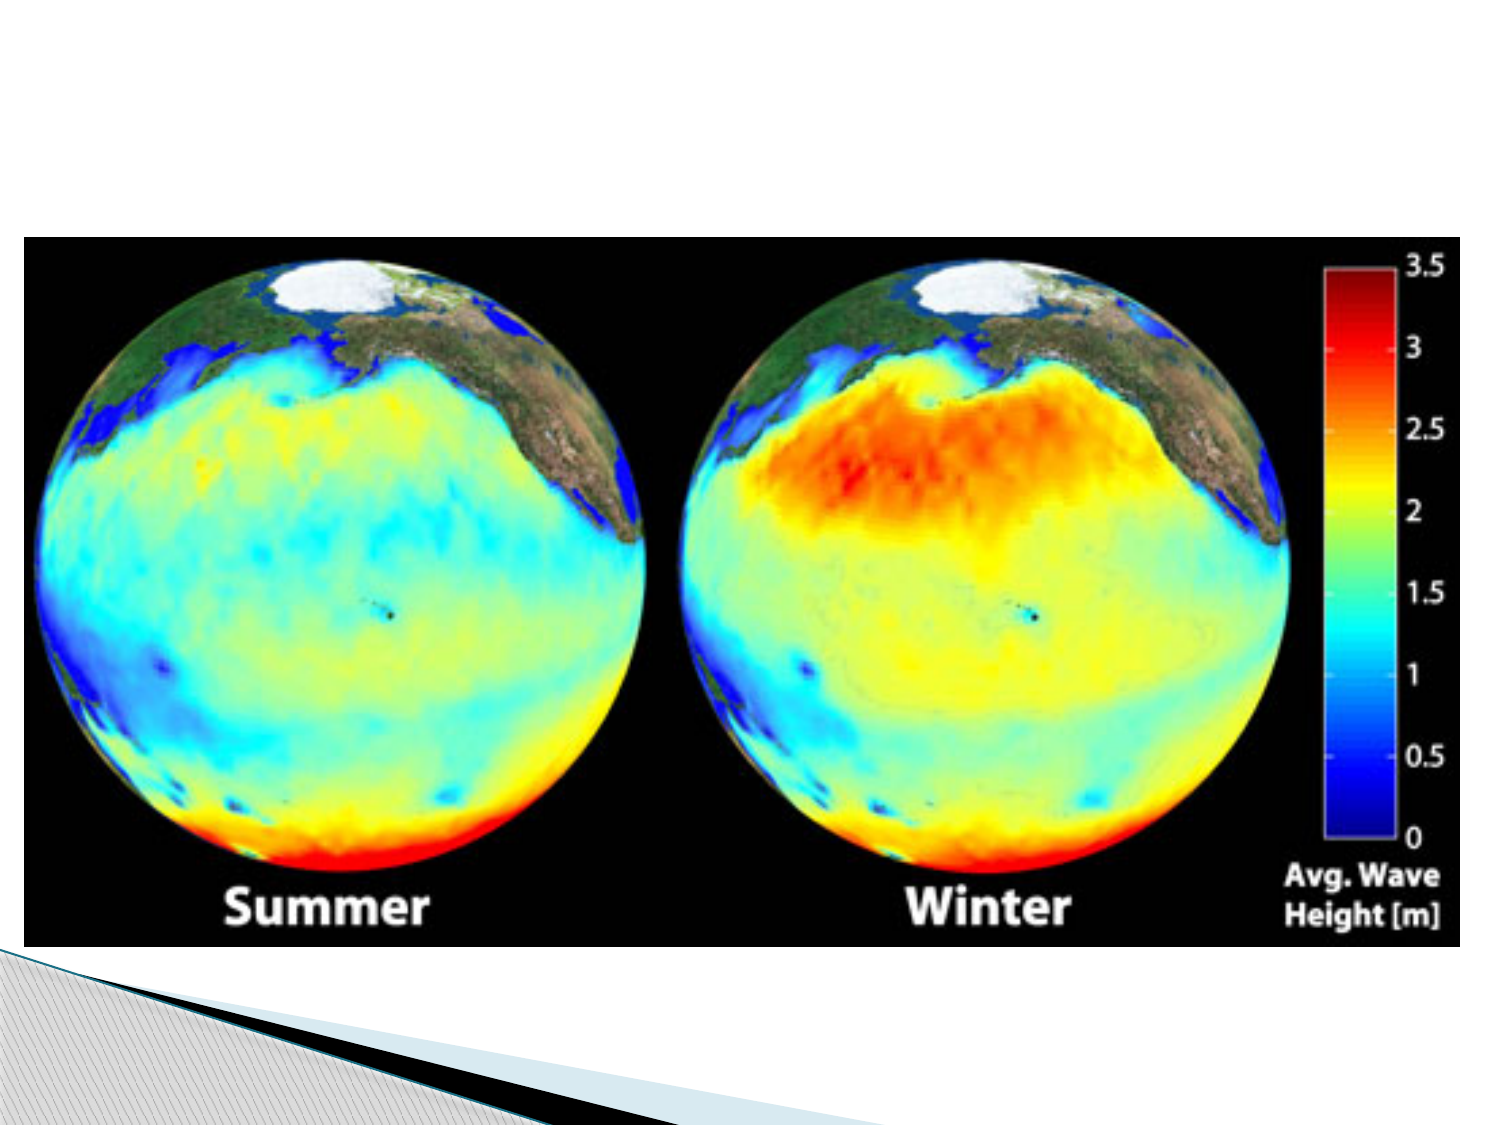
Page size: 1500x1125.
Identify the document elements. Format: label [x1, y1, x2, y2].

picture [24, 237, 1461, 948]
